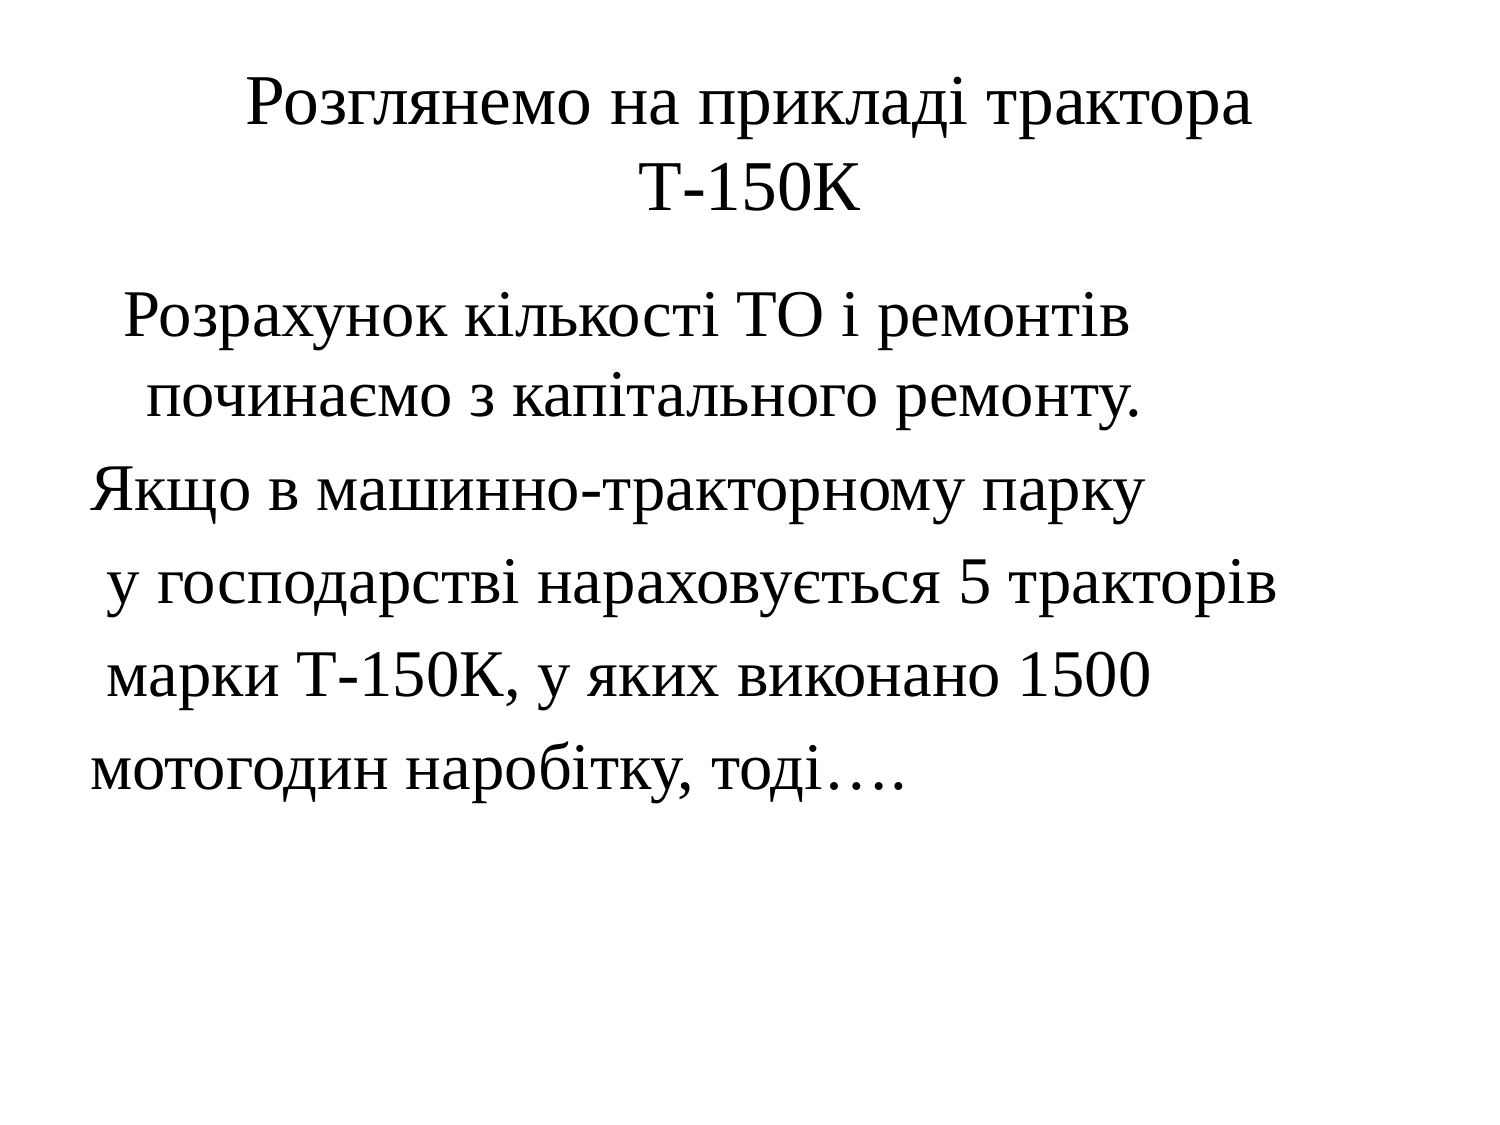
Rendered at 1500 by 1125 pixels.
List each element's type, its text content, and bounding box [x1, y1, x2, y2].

title Розглянемо на прикладі трактора Т-150К [75, 45, 1425, 233]
list Розрахунок кількості ТО і ремонтів починаємо з капітального ремонту. Якщо в машинно-тракторному парку у господарстві нараховується 5 тракторів марки Т-150К, у яких виконано 1500 мотогодин наробітку, тоді…. [75, 262, 1425, 1005]
